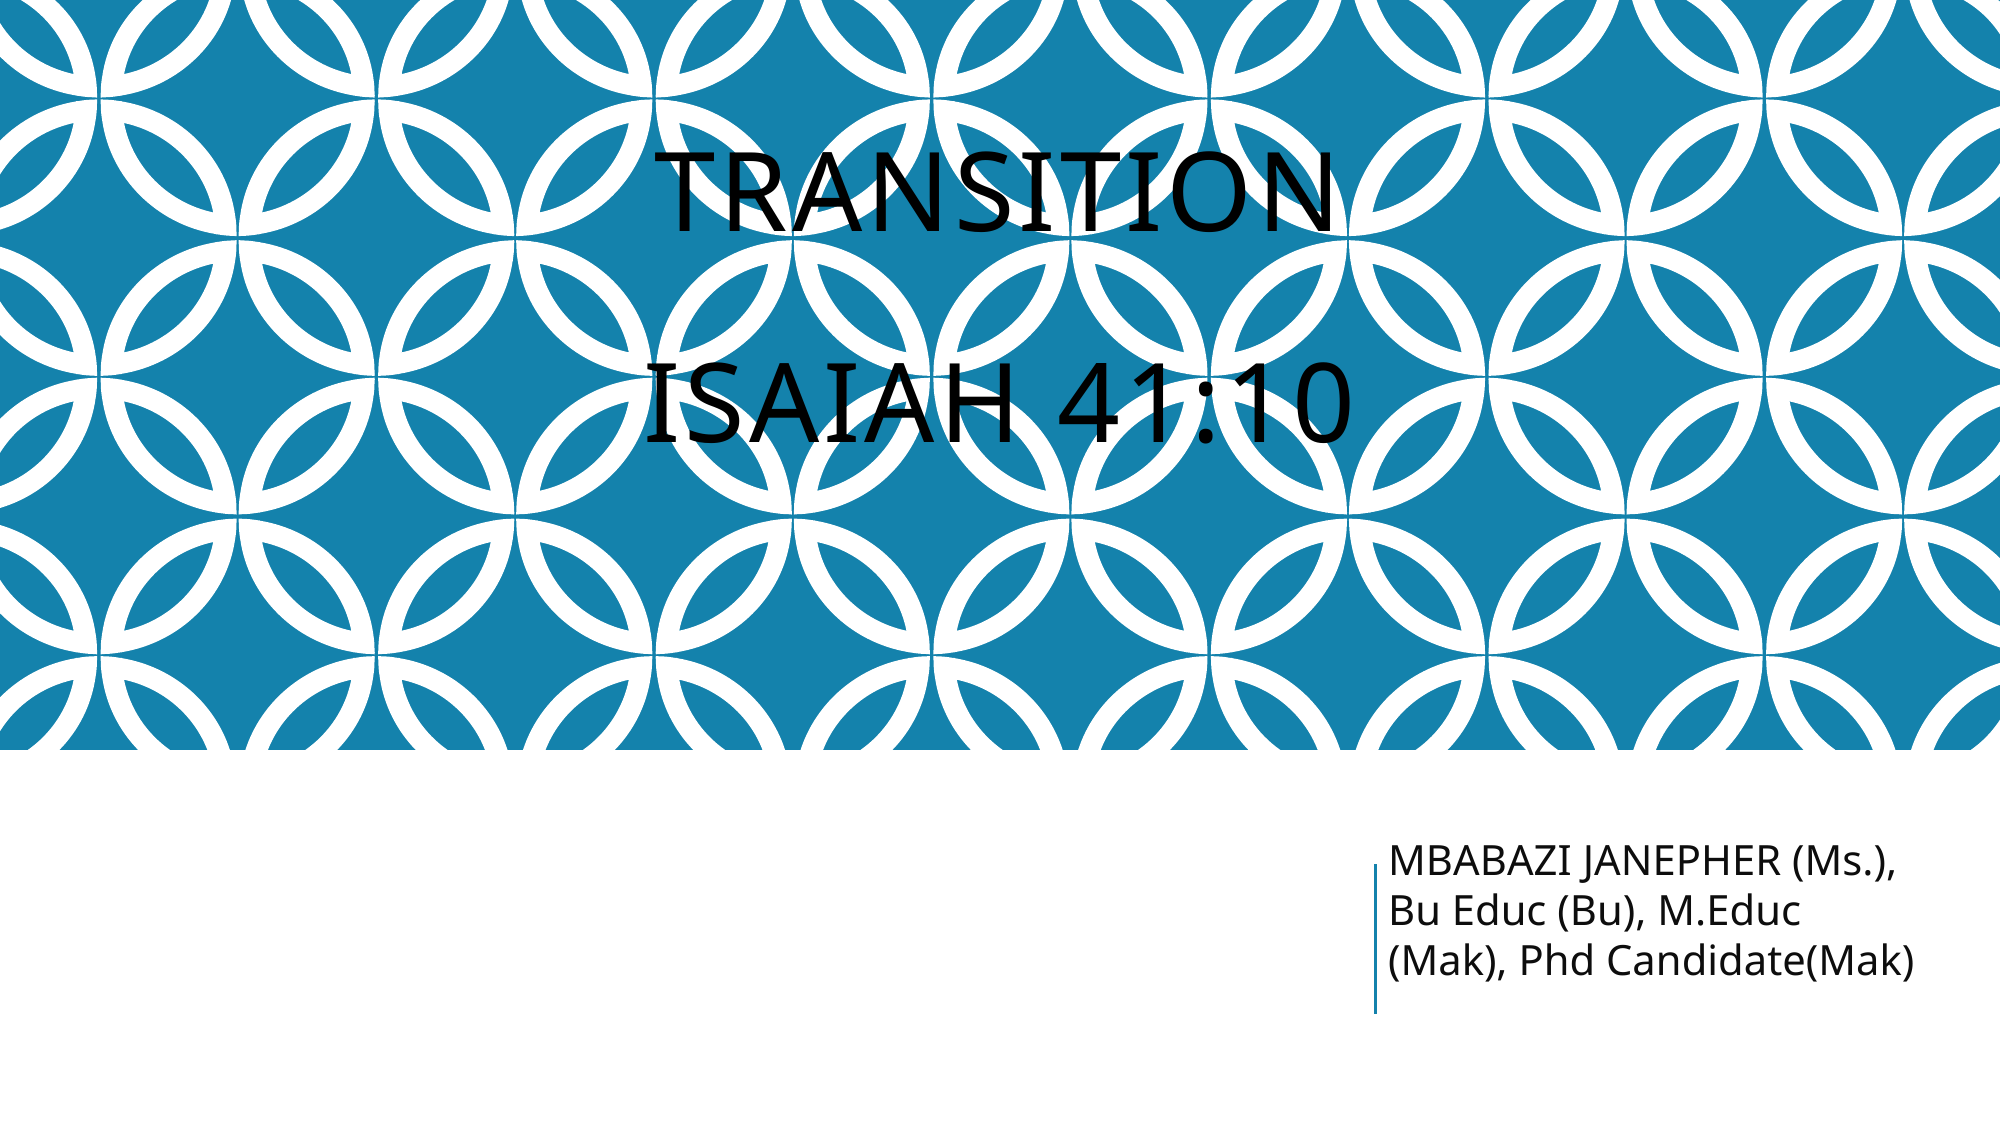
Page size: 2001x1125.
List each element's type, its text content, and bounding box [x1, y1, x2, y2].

subtitle MBABAZI JANEPHER (Ms.), Bu Educ (Bu), M.Educ (Mak), Phd Candidate(Mak) [1373, 764, 1938, 1054]
title TRANSITION ISAIAH 41:10 [249, 137, 1750, 474]
